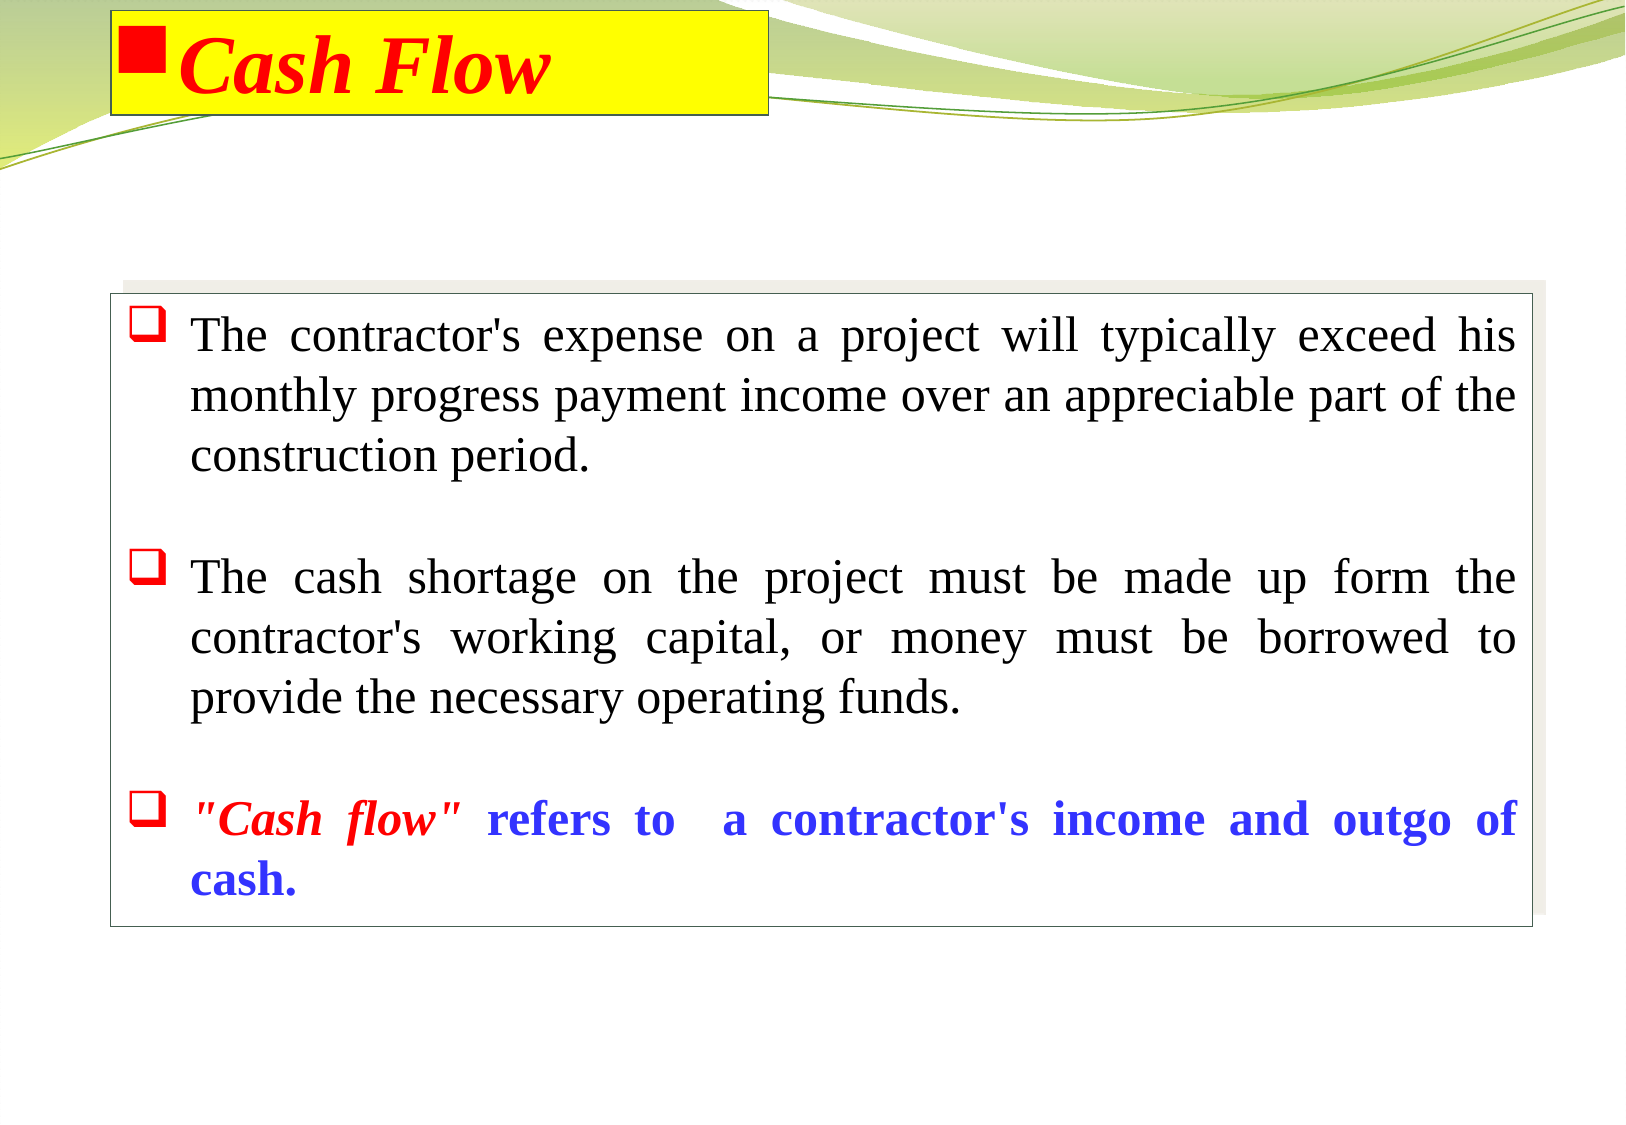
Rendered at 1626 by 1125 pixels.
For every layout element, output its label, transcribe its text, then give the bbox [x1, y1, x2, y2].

list The contractor's expense on a project will typically exceed his monthly progress payment income over an appreciable part of the construction period. The cash shortage on the project must be made up form the contractor's working capital, or money must be borrowed to provide the necessary operating funds. "Cash flow" refers to a contractor's income and outgo of cash. [110, 293, 1533, 927]
text_box Cash Flow [110, 10, 769, 116]
